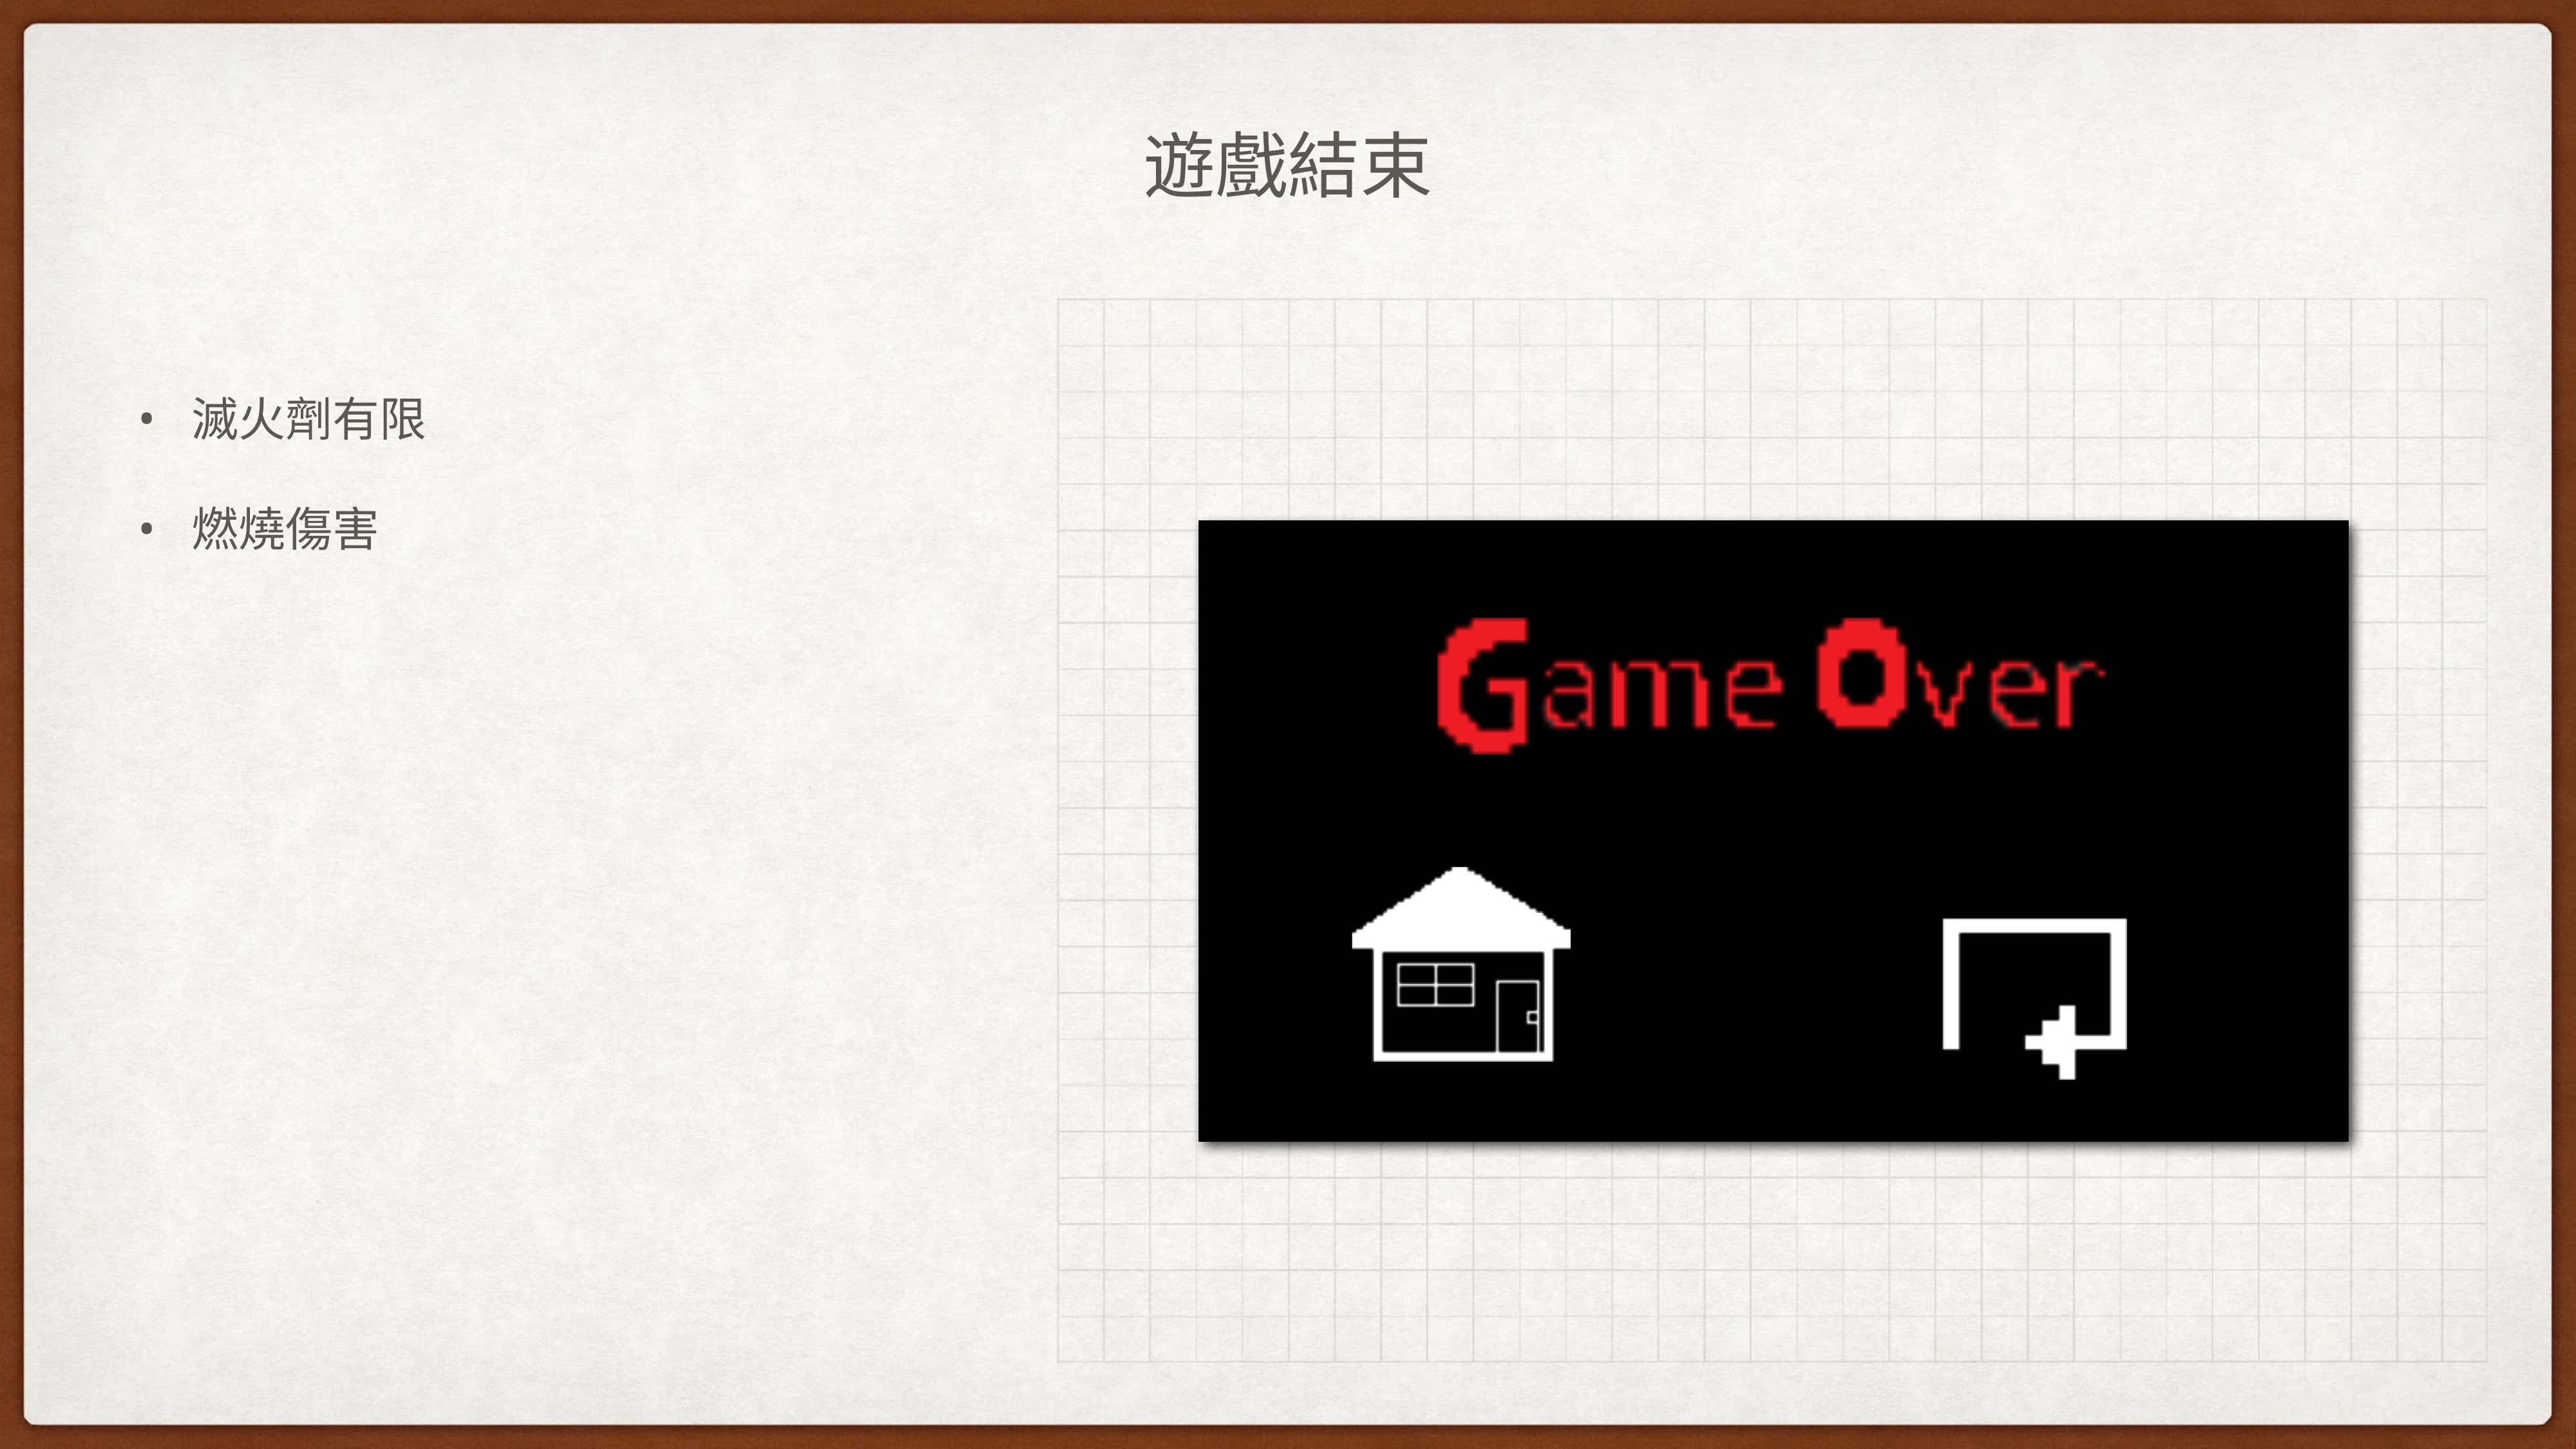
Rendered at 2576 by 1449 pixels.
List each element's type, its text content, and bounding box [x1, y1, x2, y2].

picture [0, 0, 2576, 1449]
list 滅火劑有限 燃燒傷害 [133, 383, 1019, 1279]
title 遊戲結束 [133, 115, 2443, 227]
